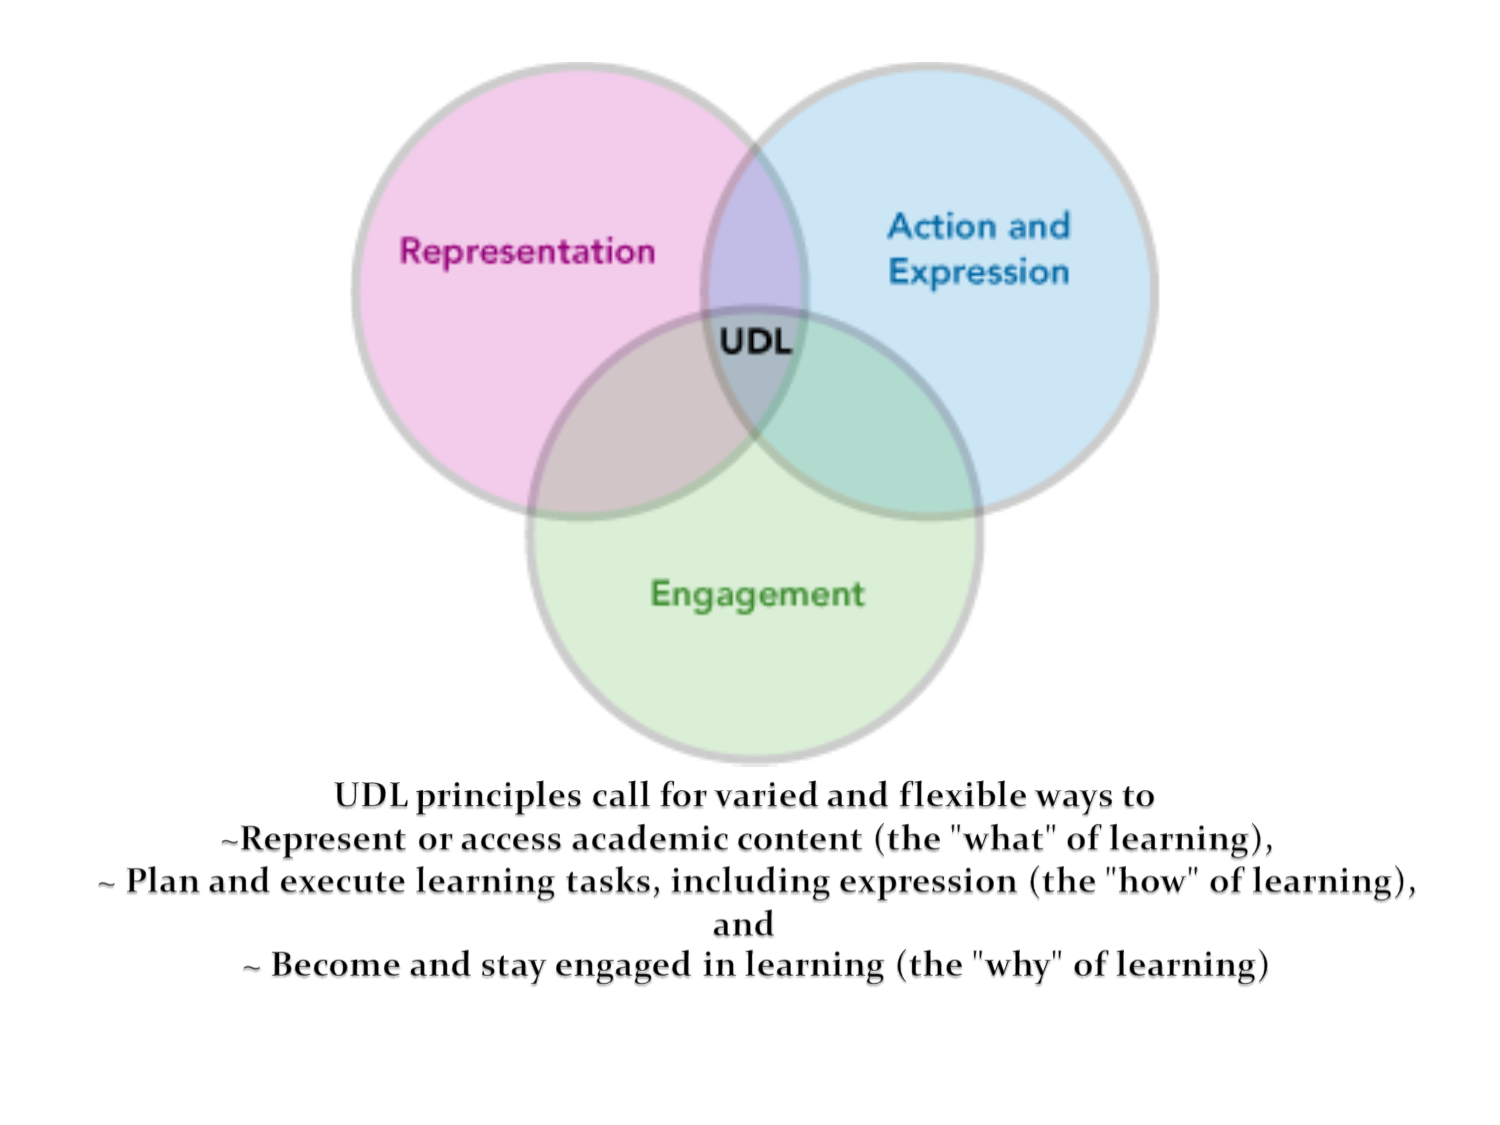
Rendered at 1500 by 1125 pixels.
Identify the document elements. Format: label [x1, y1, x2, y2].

picture [49, 749, 1452, 1041]
list [349, 62, 1163, 748]
